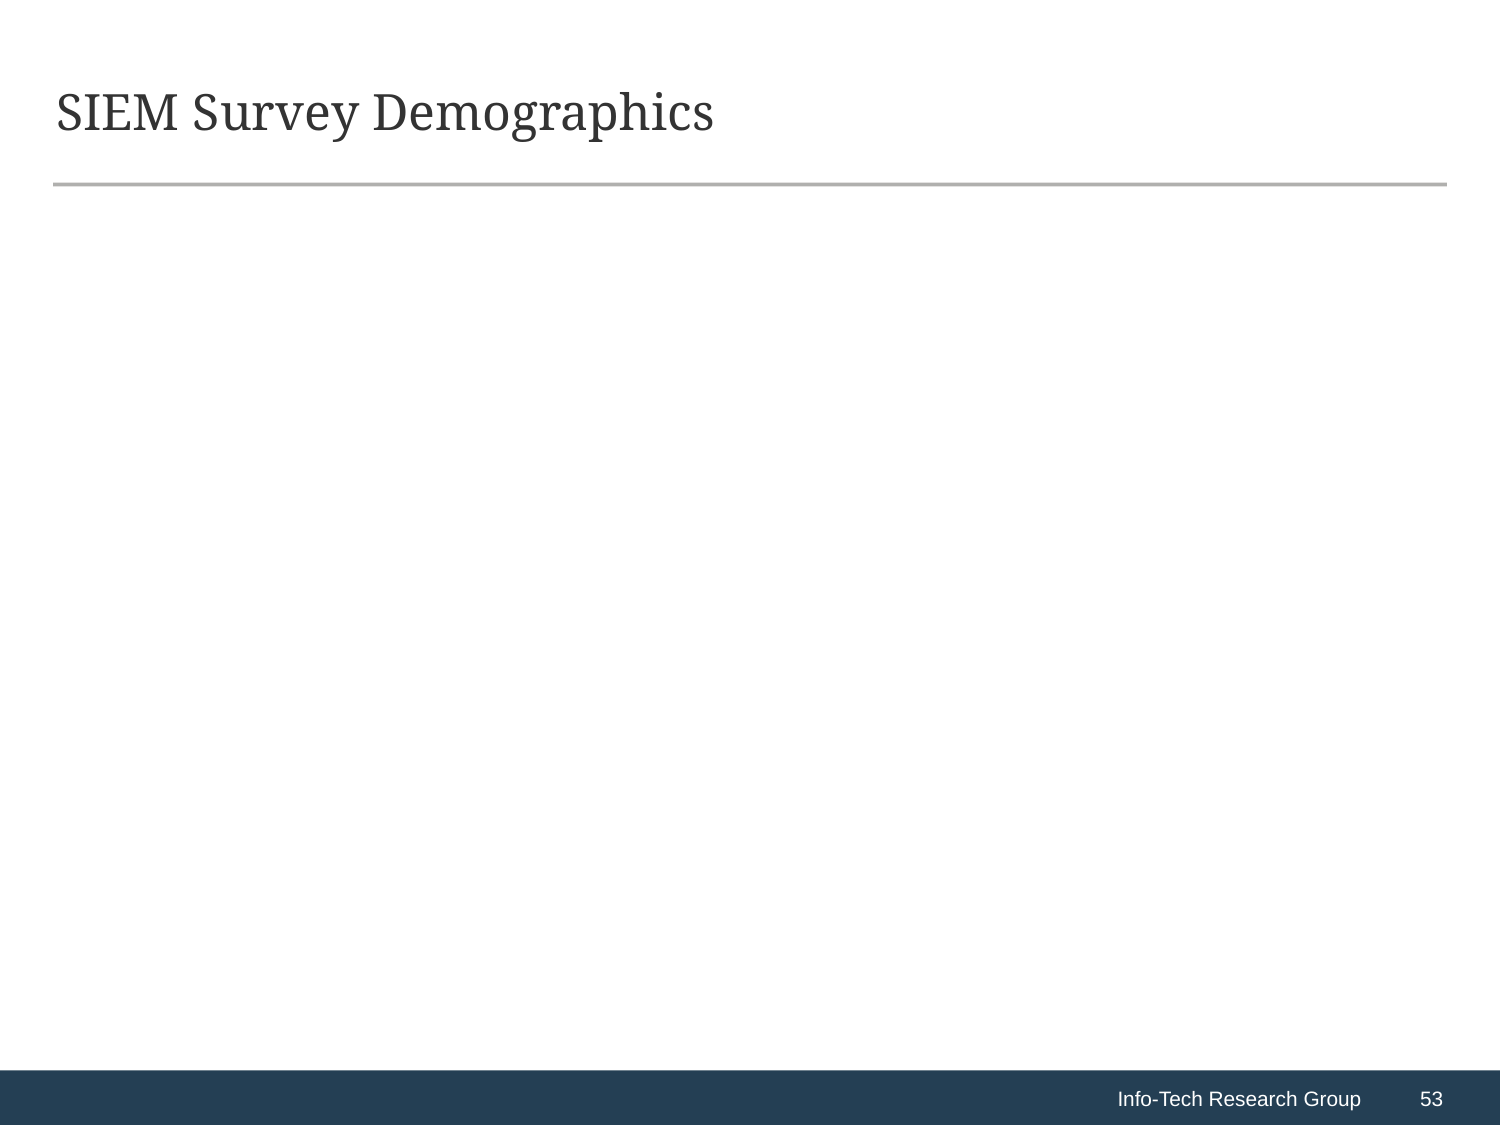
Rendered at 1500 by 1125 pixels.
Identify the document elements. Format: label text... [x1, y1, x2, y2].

title SIEM Survey Demographics [41, 42, 1457, 185]
